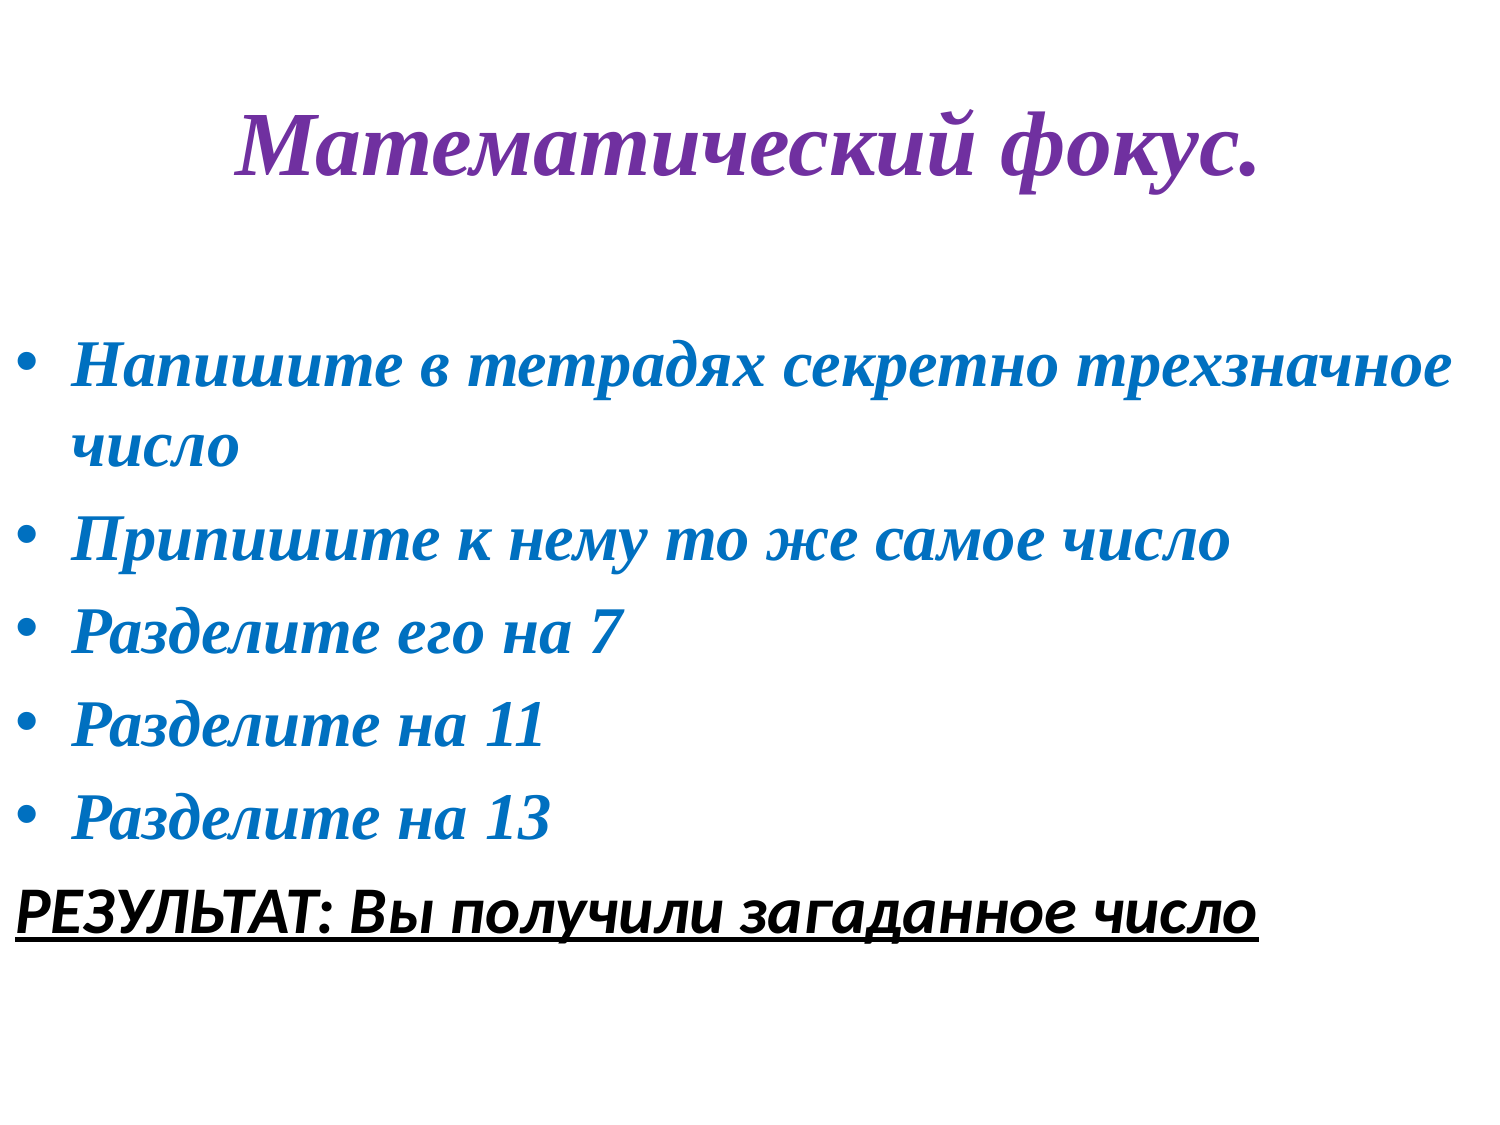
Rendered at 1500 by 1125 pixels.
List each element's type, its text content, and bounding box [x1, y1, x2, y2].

title Математический фокус. [75, 45, 1425, 233]
list Напишите в тетрадях секретно трехзначное число Припишите к нему то же самое число Разделите его на 7 Разделите на 11 Разделите на 13 РЕЗУЛЬТАТ: Вы получили загаданное число [0, 312, 1500, 988]
